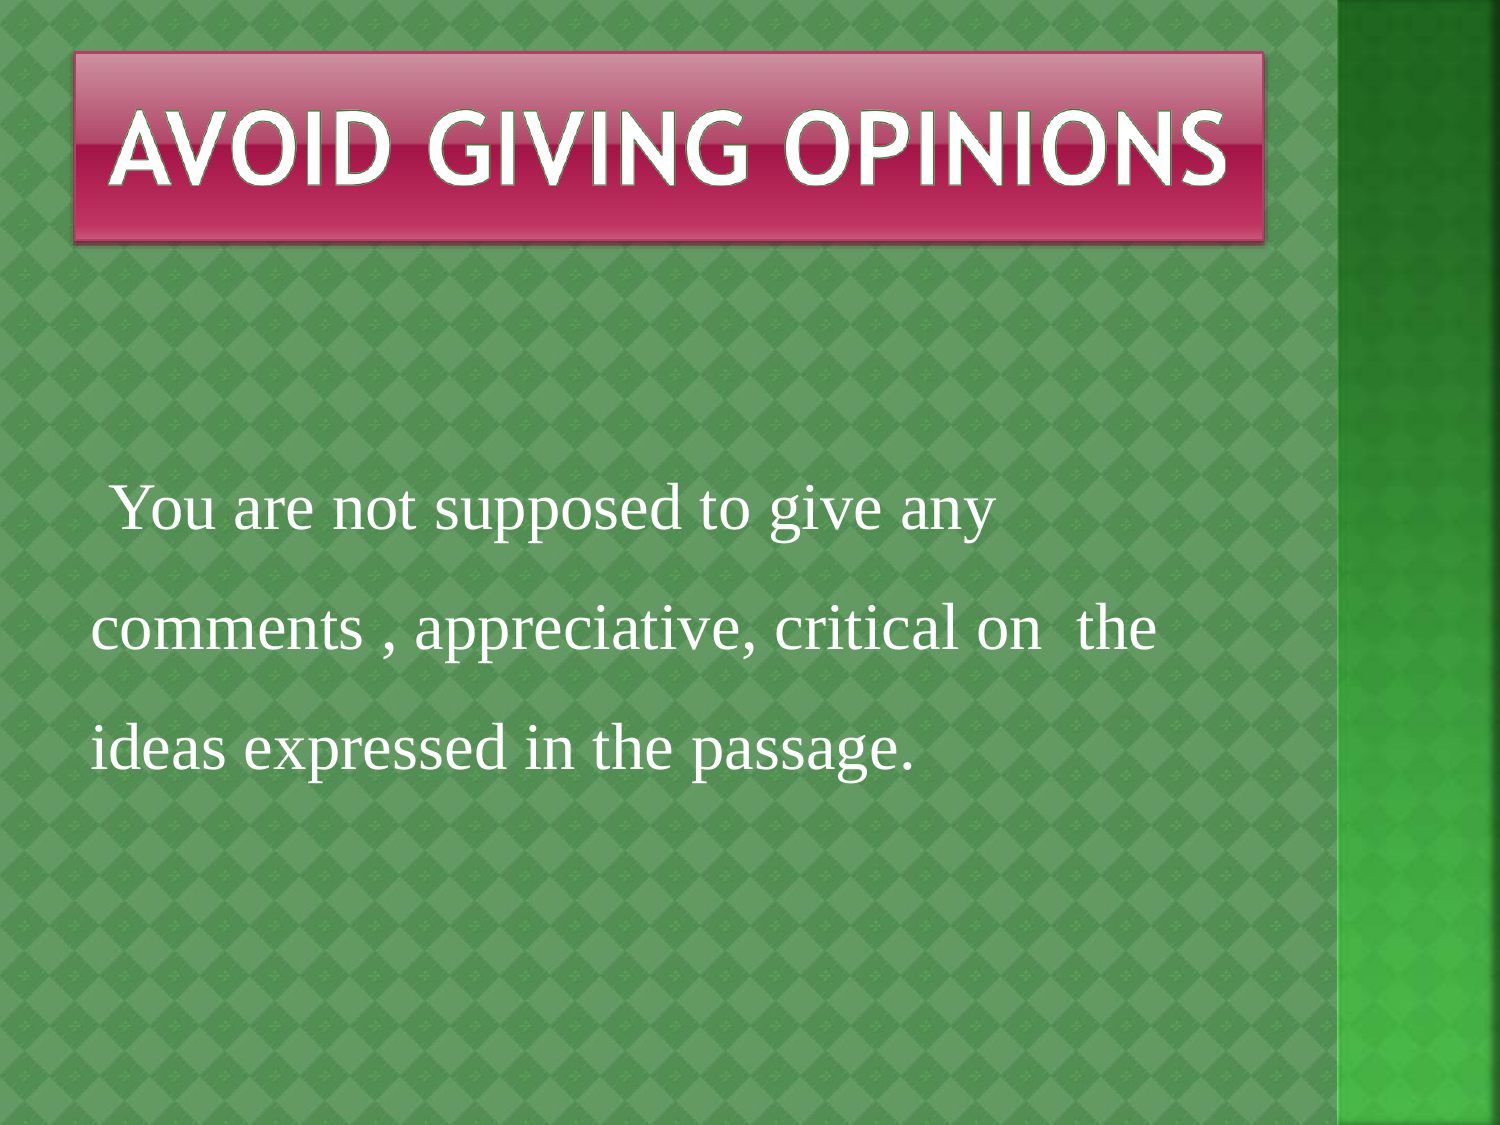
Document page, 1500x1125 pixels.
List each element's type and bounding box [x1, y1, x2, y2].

text_box [0, 0, 1500, 1125]
